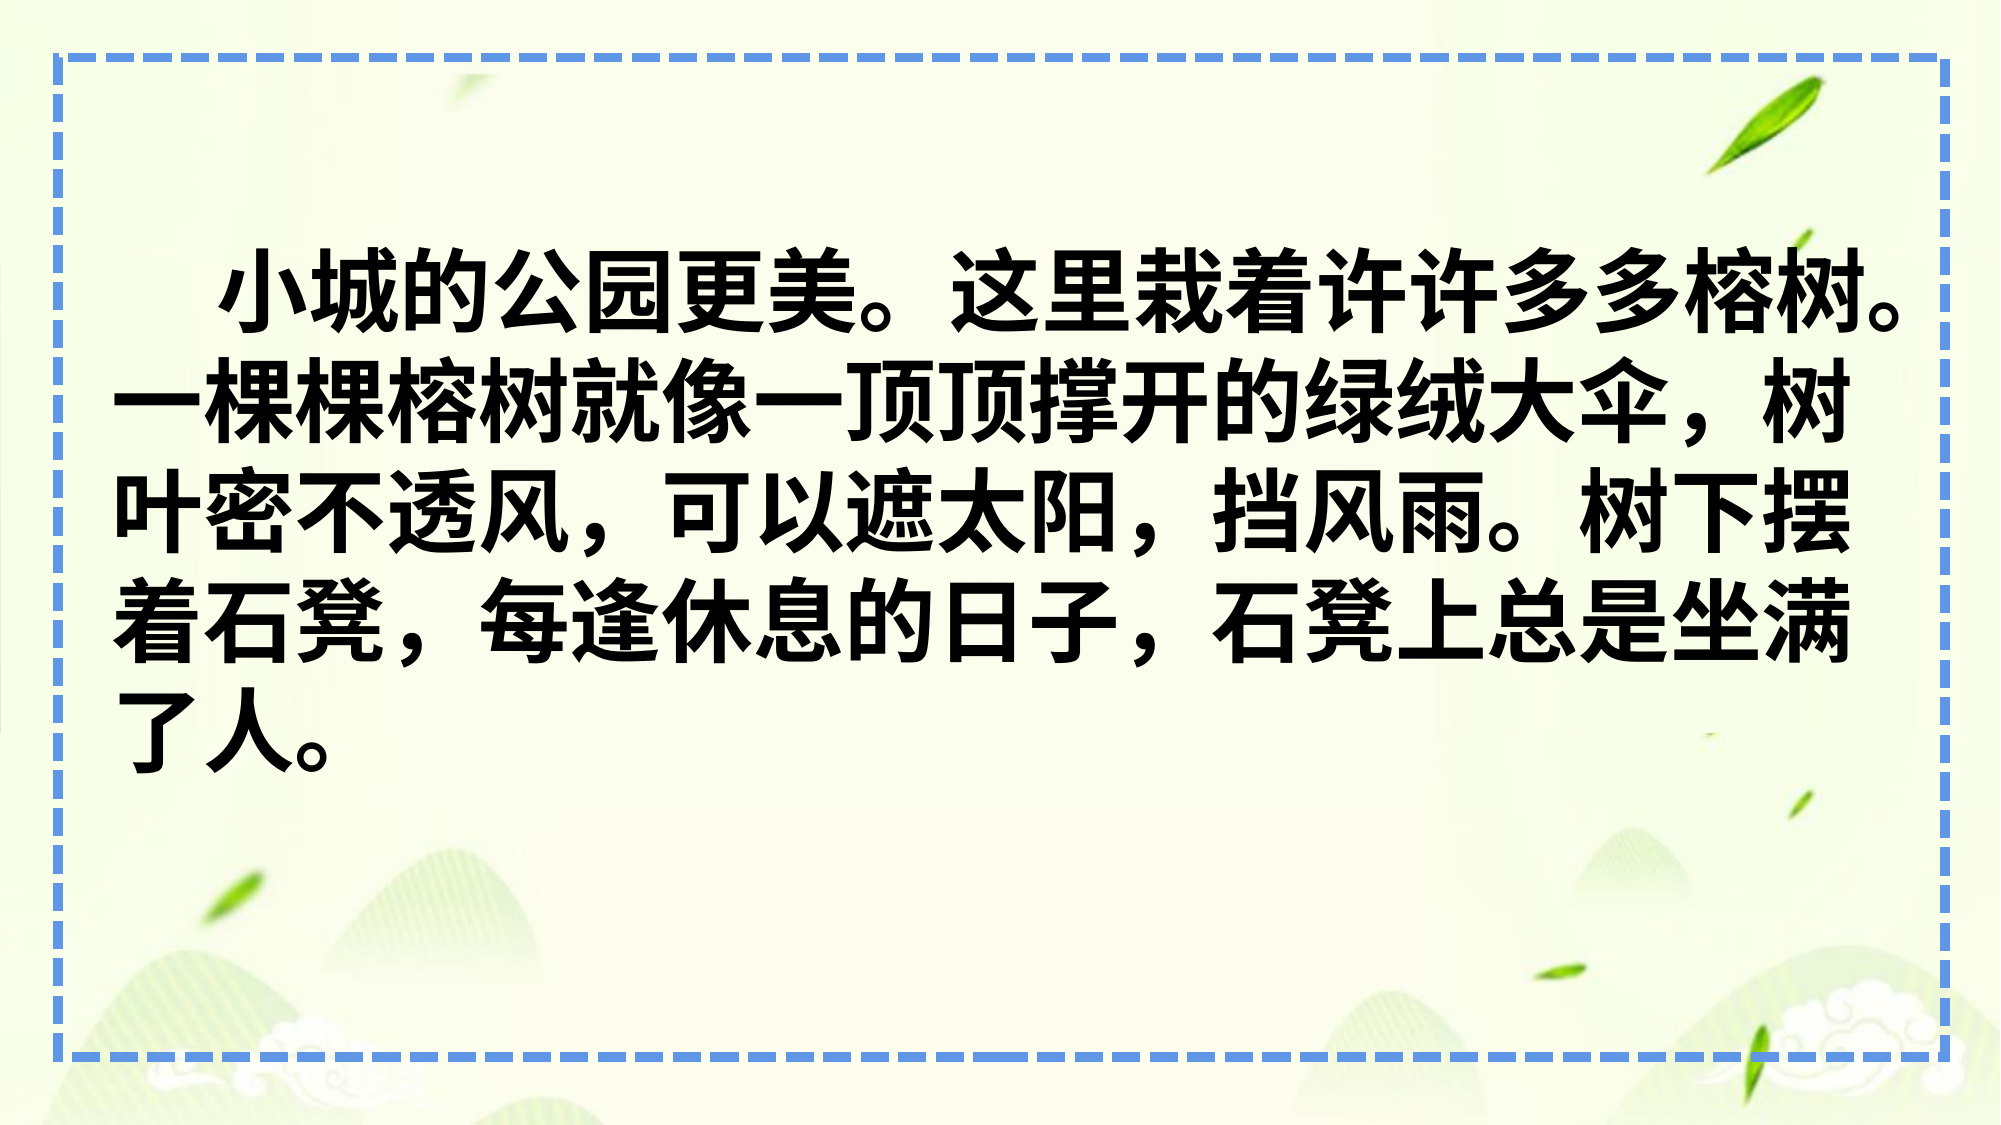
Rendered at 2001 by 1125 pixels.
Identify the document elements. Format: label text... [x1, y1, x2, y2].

picture [0, 0, 2001, 1125]
text_box 小城的公园更美。这里栽着许许多多榕树。一棵棵榕树就像一顶顶撑开的绿绒大伞，树叶密不透风，可以遮太阳，挡风雨。树下摆着石凳，每逢休息的日子，石凳上总是坐满了人。 [96, 226, 1906, 792]
